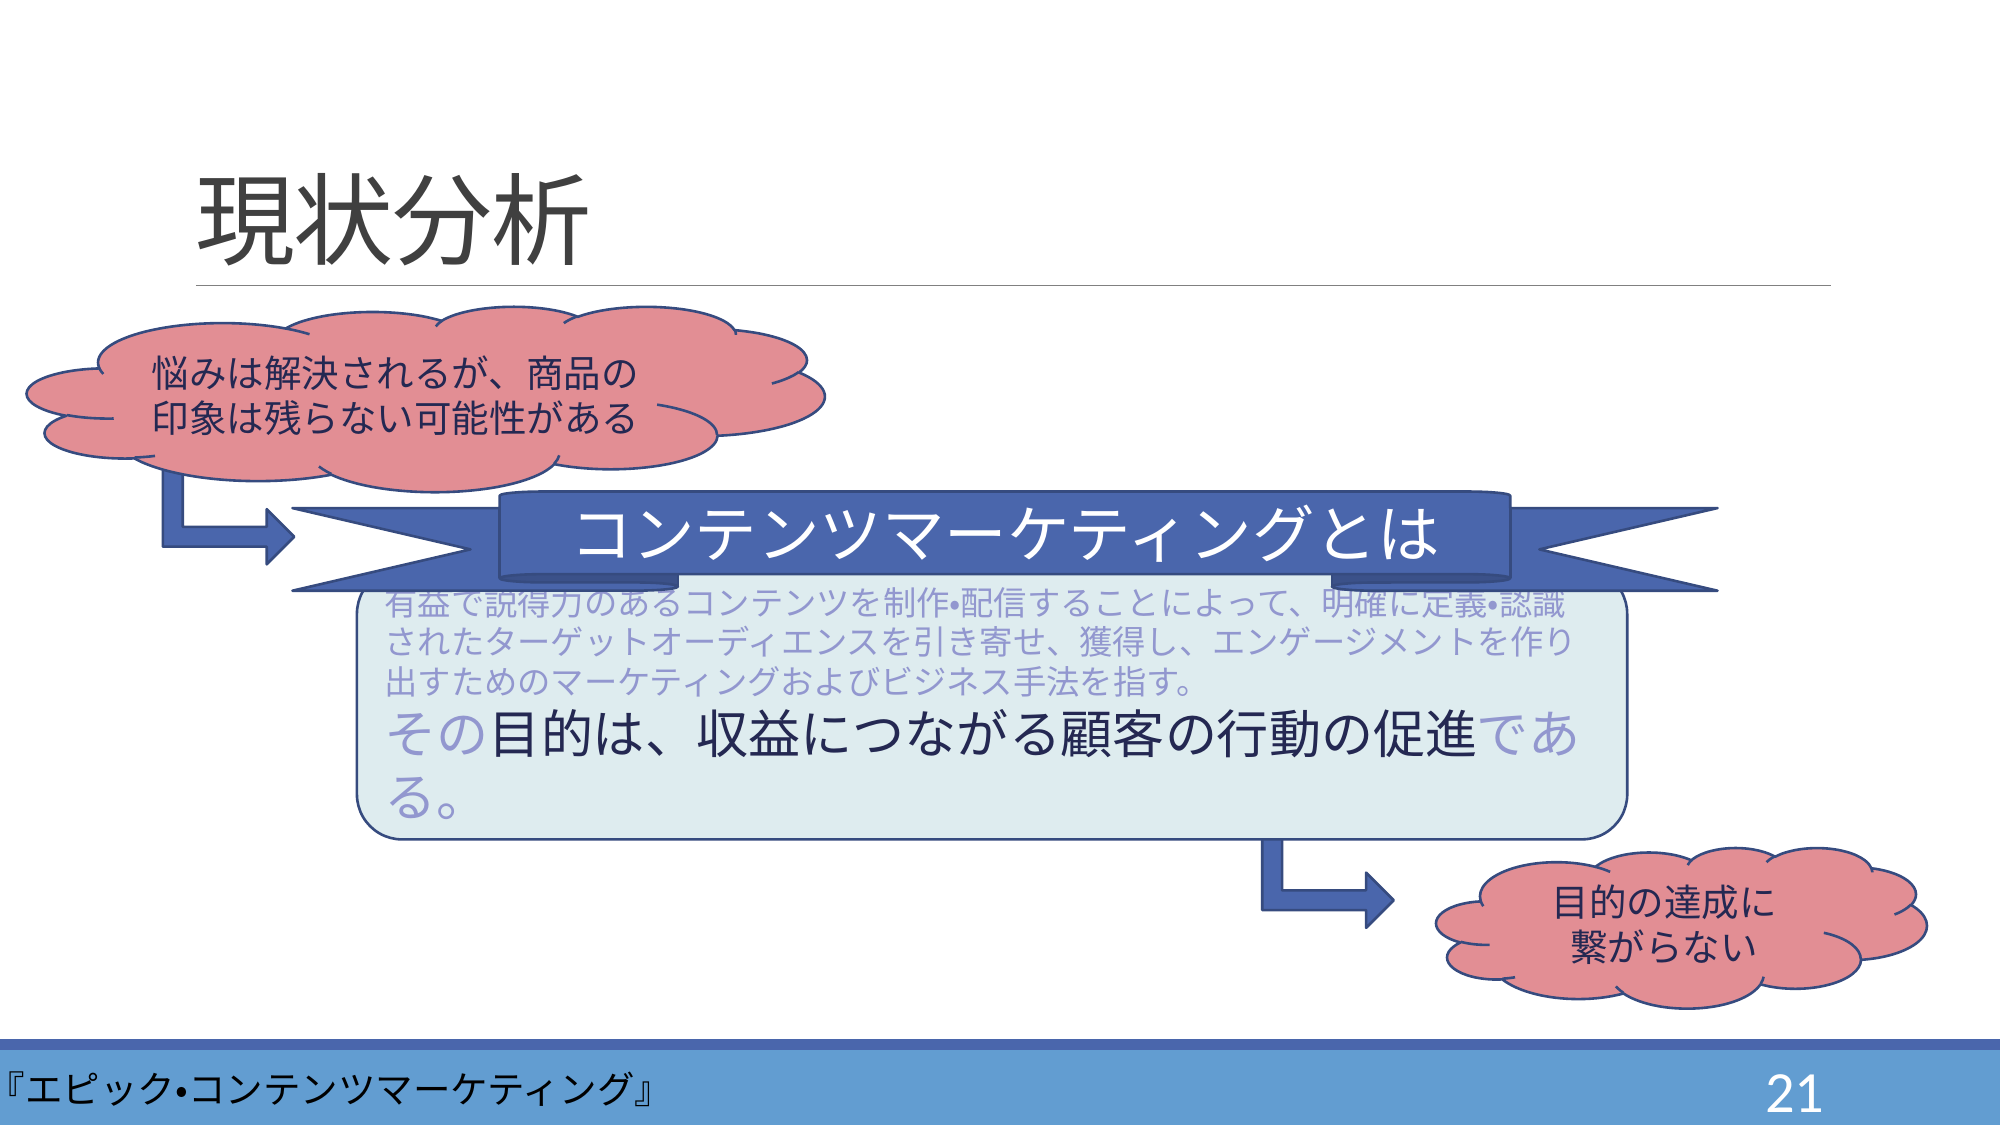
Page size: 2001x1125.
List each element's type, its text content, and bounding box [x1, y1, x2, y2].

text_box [291, 491, 1719, 840]
title 現状分析 [180, 47, 1830, 285]
text_box [1260, 848, 1395, 930]
text_box [161, 471, 289, 566]
text_box 『エピック・コンテンツマーケティング』 [0, 1058, 688, 1119]
slide_number 21 [1624, 1059, 1840, 1120]
text_box 悩みは解決されるが、商品の印象は残らない可能性がある [25, 305, 827, 488]
text_box 目的の達成に 繋がらない [1434, 846, 1929, 1010]
